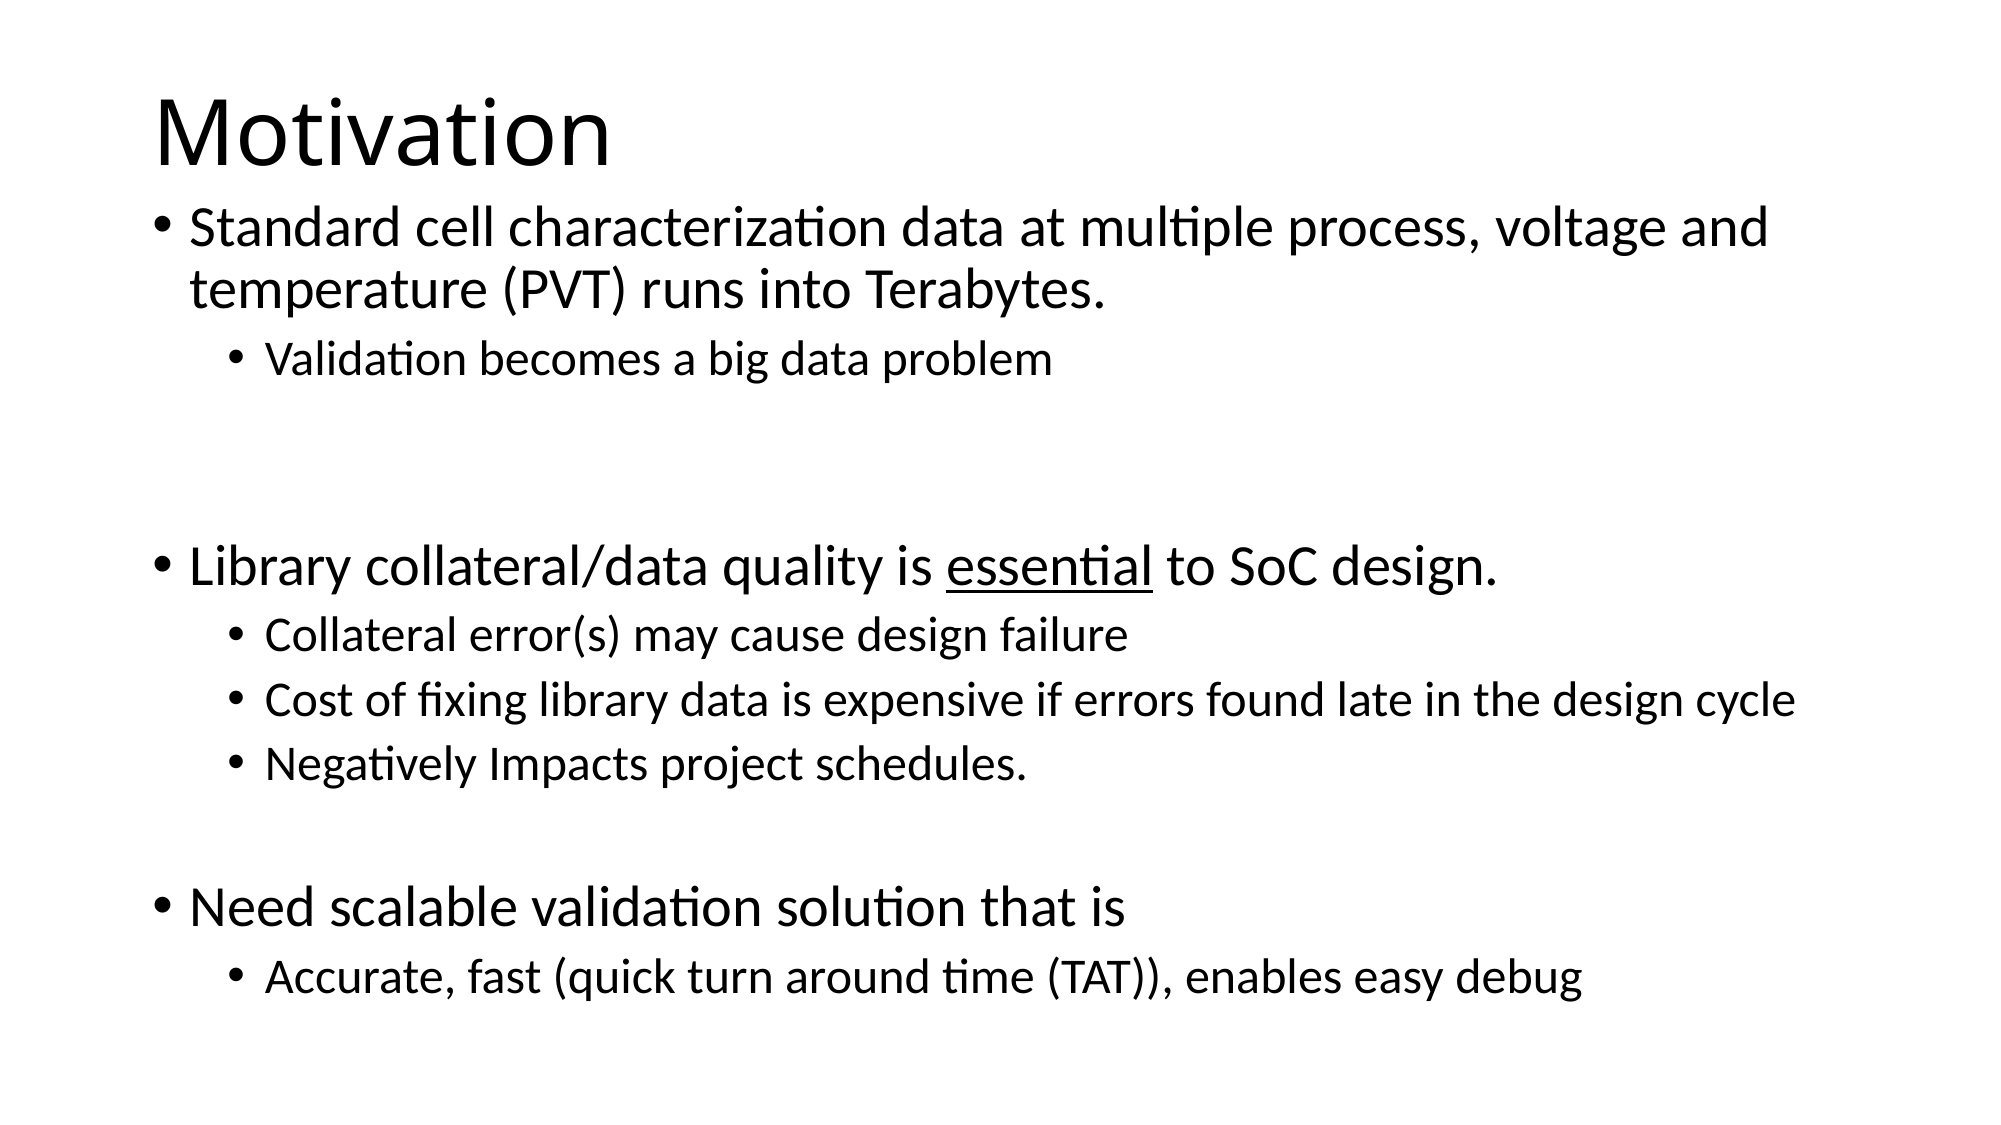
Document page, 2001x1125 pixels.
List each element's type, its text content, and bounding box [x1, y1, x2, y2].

title Motivation [137, 59, 1863, 188]
list Standard cell characterization data at multiple process, voltage and temperature (PVT) runs into Terabytes. Validation becomes a big data problem Library collateral/data quality is essential to SoC design. Collateral error(s) may cause design failure Cost of fixing library data is expensive if errors found late in the design cycle Negatively Impacts project schedules. Need scalable validation solution that is Accurate, fast (quick turn around time (TAT)), enables easy debug [137, 188, 1863, 1108]
